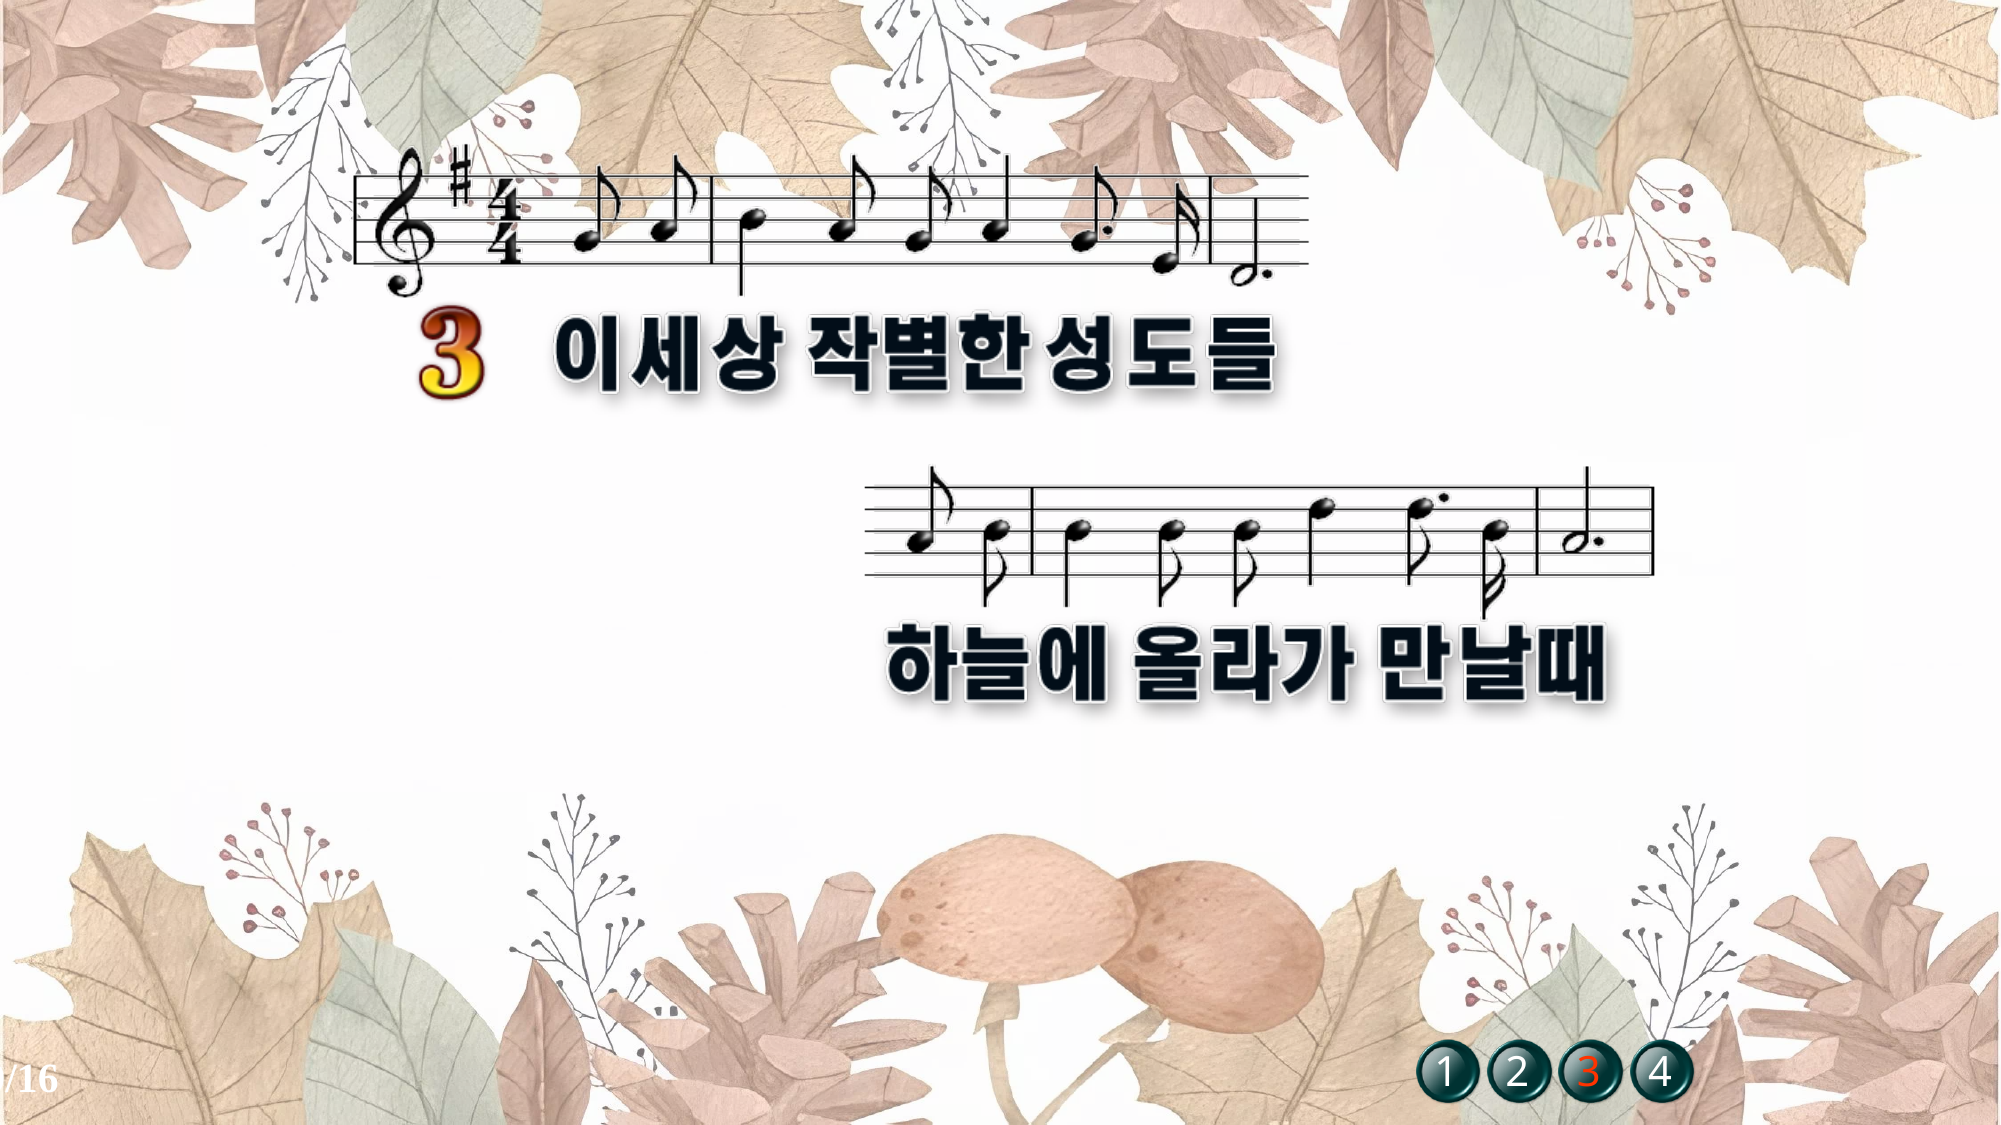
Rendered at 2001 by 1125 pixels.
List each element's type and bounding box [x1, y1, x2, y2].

text_box [1484, 1035, 1555, 1106]
text_box [1413, 1035, 1484, 1106]
text_box [1555, 1035, 1626, 1106]
picture [0, 0, 2001, 1125]
text_box [1627, 1035, 1697, 1106]
